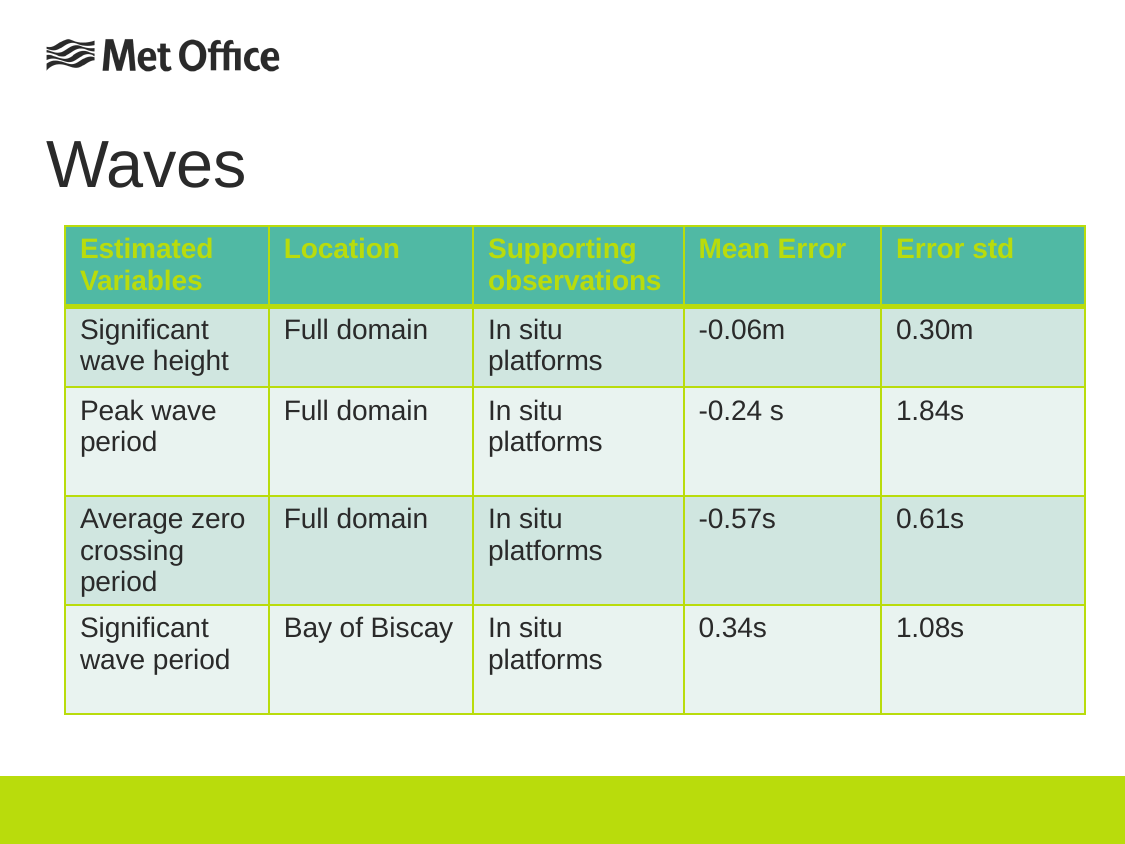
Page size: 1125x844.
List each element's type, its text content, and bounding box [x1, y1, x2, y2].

table_cell Full domain [270, 309, 472, 386]
table_cell 0.34s [685, 606, 880, 713]
table_cell Peak wave period [66, 388, 268, 495]
table_cell In situ platforms [474, 606, 683, 713]
table_cell Significant wave period [66, 606, 268, 713]
picture [15, 8, 311, 102]
table_cell -0.06m [685, 309, 880, 386]
title Waves [31, 114, 1094, 210]
table_header Supporting observations [474, 227, 683, 304]
table_cell Full domain [270, 497, 472, 604]
table_cell Bay of Biscay [270, 606, 472, 713]
table_cell 1.08s [882, 606, 1084, 713]
table_header Error std [882, 227, 1084, 304]
table_cell In situ platforms [474, 497, 683, 604]
table_cell 0.30m [882, 309, 1084, 386]
table_header Location [270, 227, 472, 304]
table_cell -0.24 s [685, 388, 880, 495]
table_cell In situ platforms [474, 388, 683, 495]
table_cell 1.84s [882, 388, 1084, 495]
table_header Mean Error [685, 227, 880, 304]
table_cell Full domain [270, 388, 472, 495]
table_header Estimated Variables [66, 227, 268, 304]
table_cell Significant wave height [66, 309, 268, 386]
table_cell -0.57s [685, 497, 880, 604]
table_cell 0.61s [882, 497, 1084, 604]
table_cell Average zero crossing period [66, 497, 268, 604]
table_cell In situ platforms [474, 309, 683, 386]
